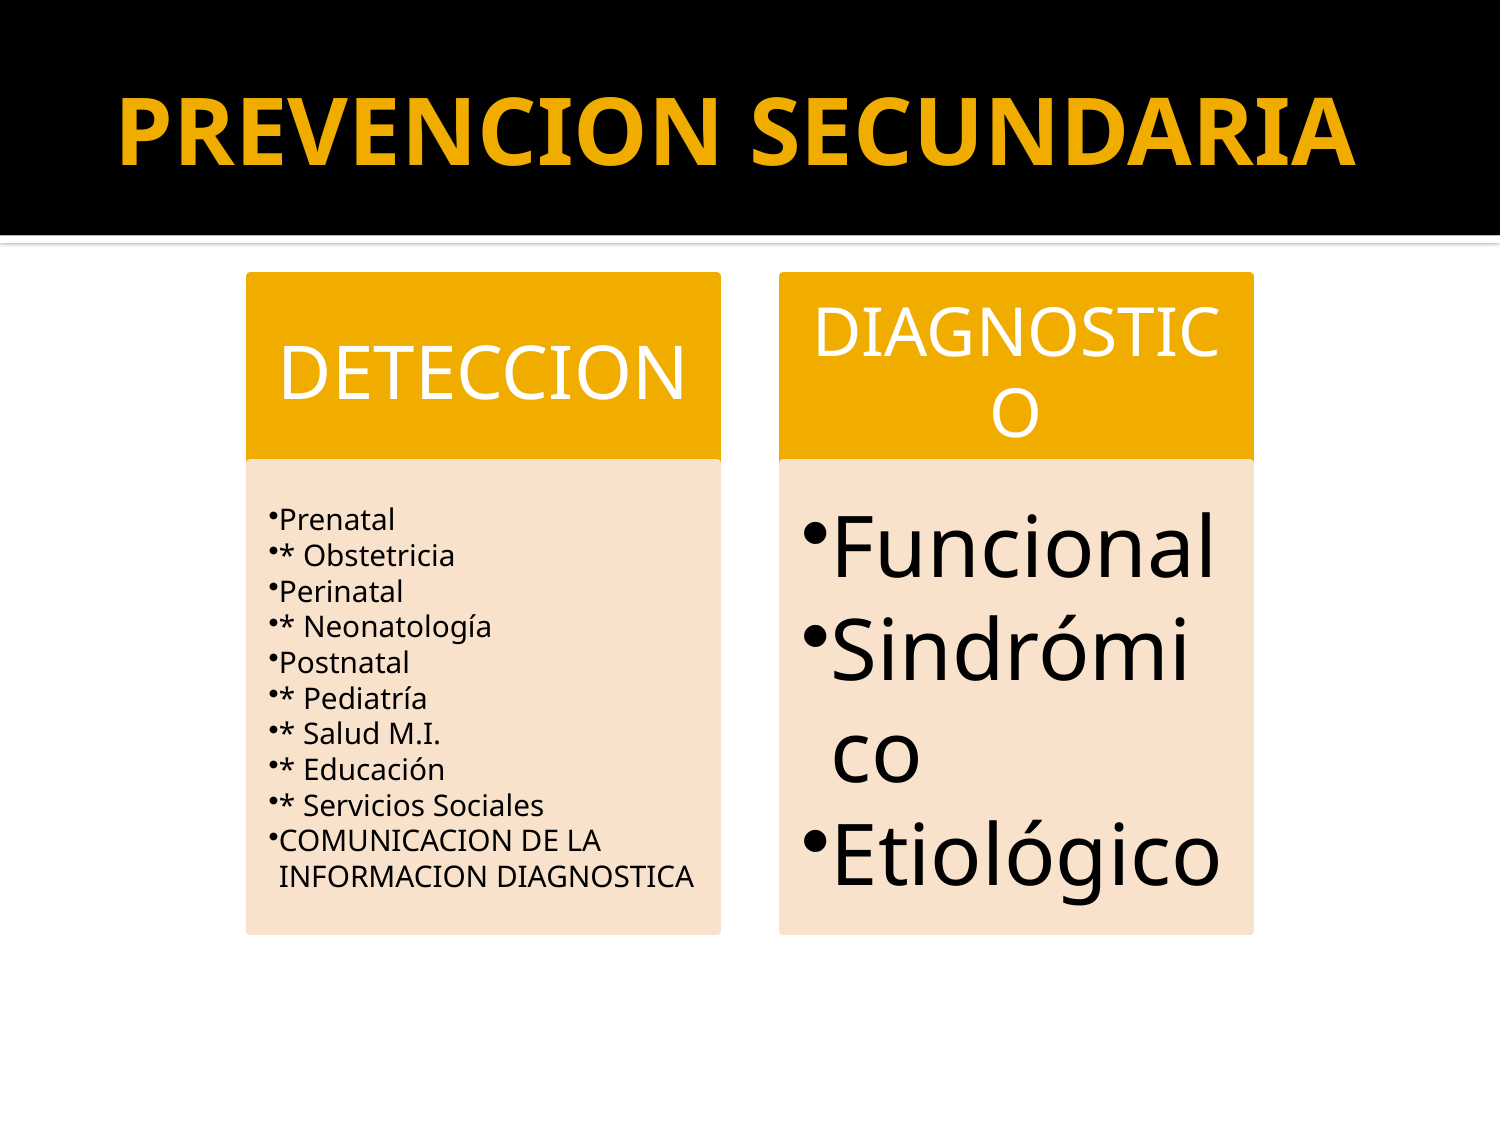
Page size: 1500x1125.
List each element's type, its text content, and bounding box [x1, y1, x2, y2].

title PREVENCION SECUNDARIA [75, 24, 1425, 231]
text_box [249, 255, 1250, 953]
